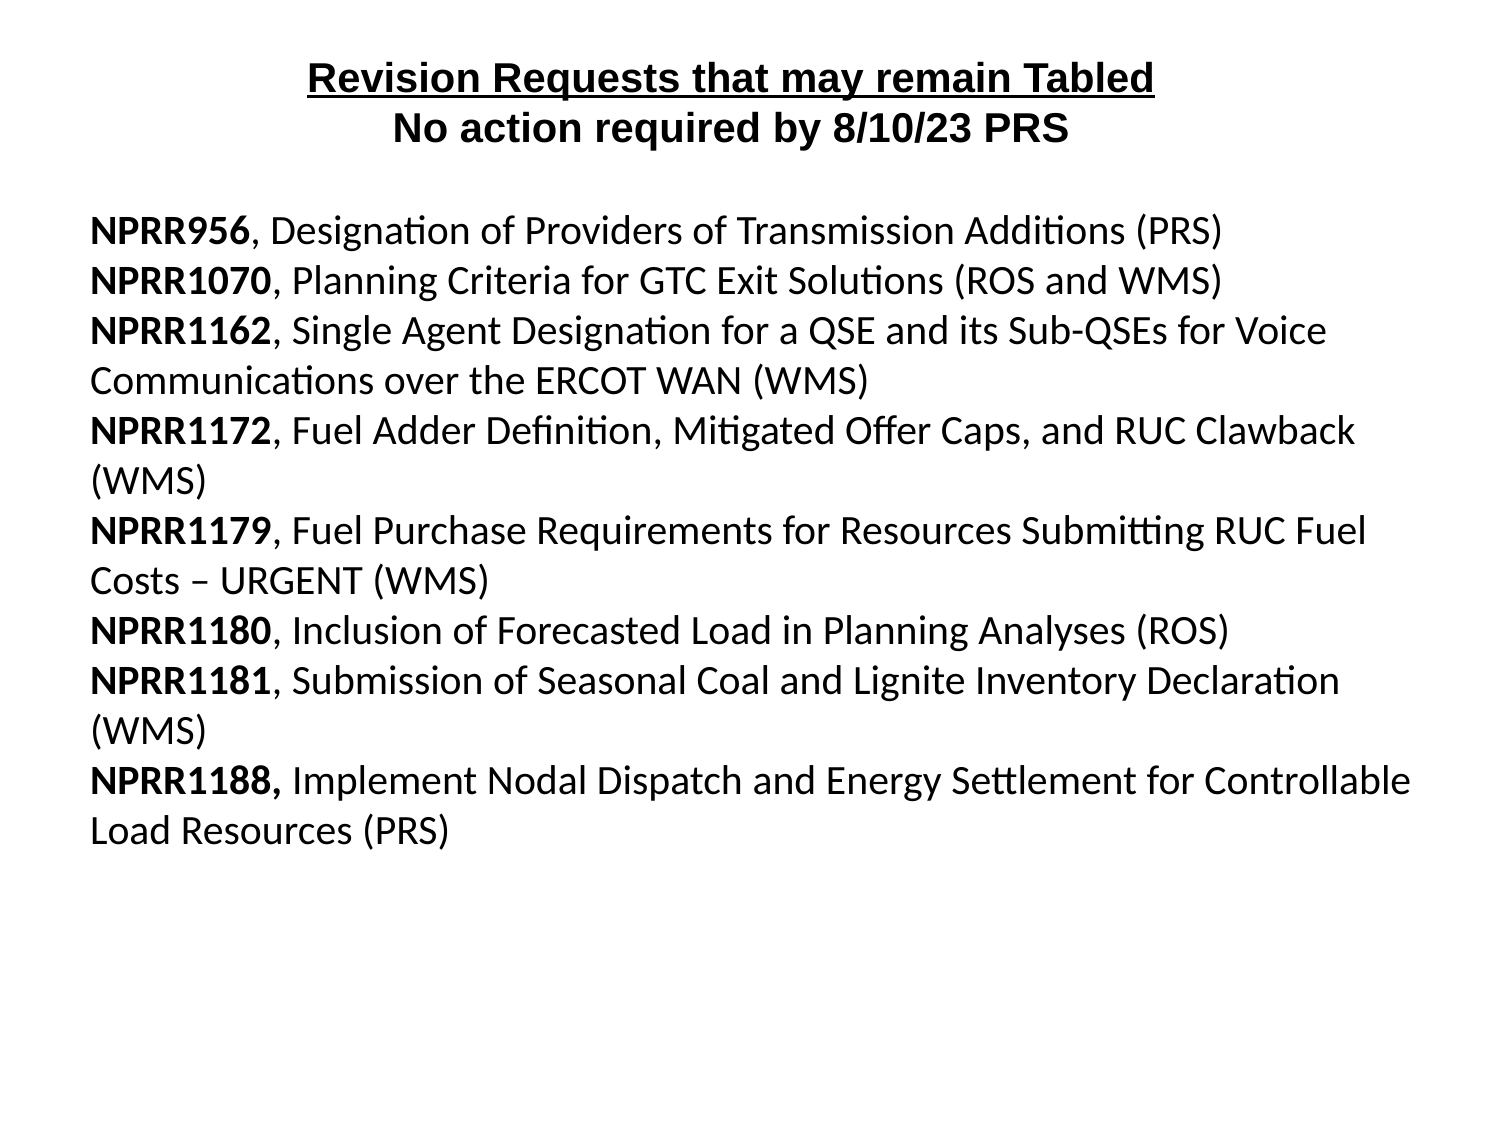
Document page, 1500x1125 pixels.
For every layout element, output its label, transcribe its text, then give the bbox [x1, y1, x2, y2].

subtitle NPRR956, Designation of Providers of Transmission Additions (PRS) NPRR1070, Planning Criteria for GTC Exit Solutions (ROS and WMS) NPRR1162, Single Agent Designation for a QSE and its Sub-QSEs for Voice Communications over the ERCOT WAN (WMS) NPRR1172, Fuel Adder Definition, Mitigated Offer Caps, and RUC Clawback (WMS) NPRR1179, Fuel Purchase Requirements for Resources Submitting RUC Fuel Costs – URGENT (WMS) NPRR1180, Inclusion of Forecasted Load in Planning Analyses (ROS) NPRR1181, Submission of Seasonal Coal and Lignite Inventory Declaration (WMS) NPRR1188, Implement Nodal Dispatch and Energy Settlement for Controllable Load Resources (PRS) [75, 149, 1438, 1063]
title Revision Requests that may remain Tabled No action required by 8/10/23 PRS [75, 62, 1388, 149]
